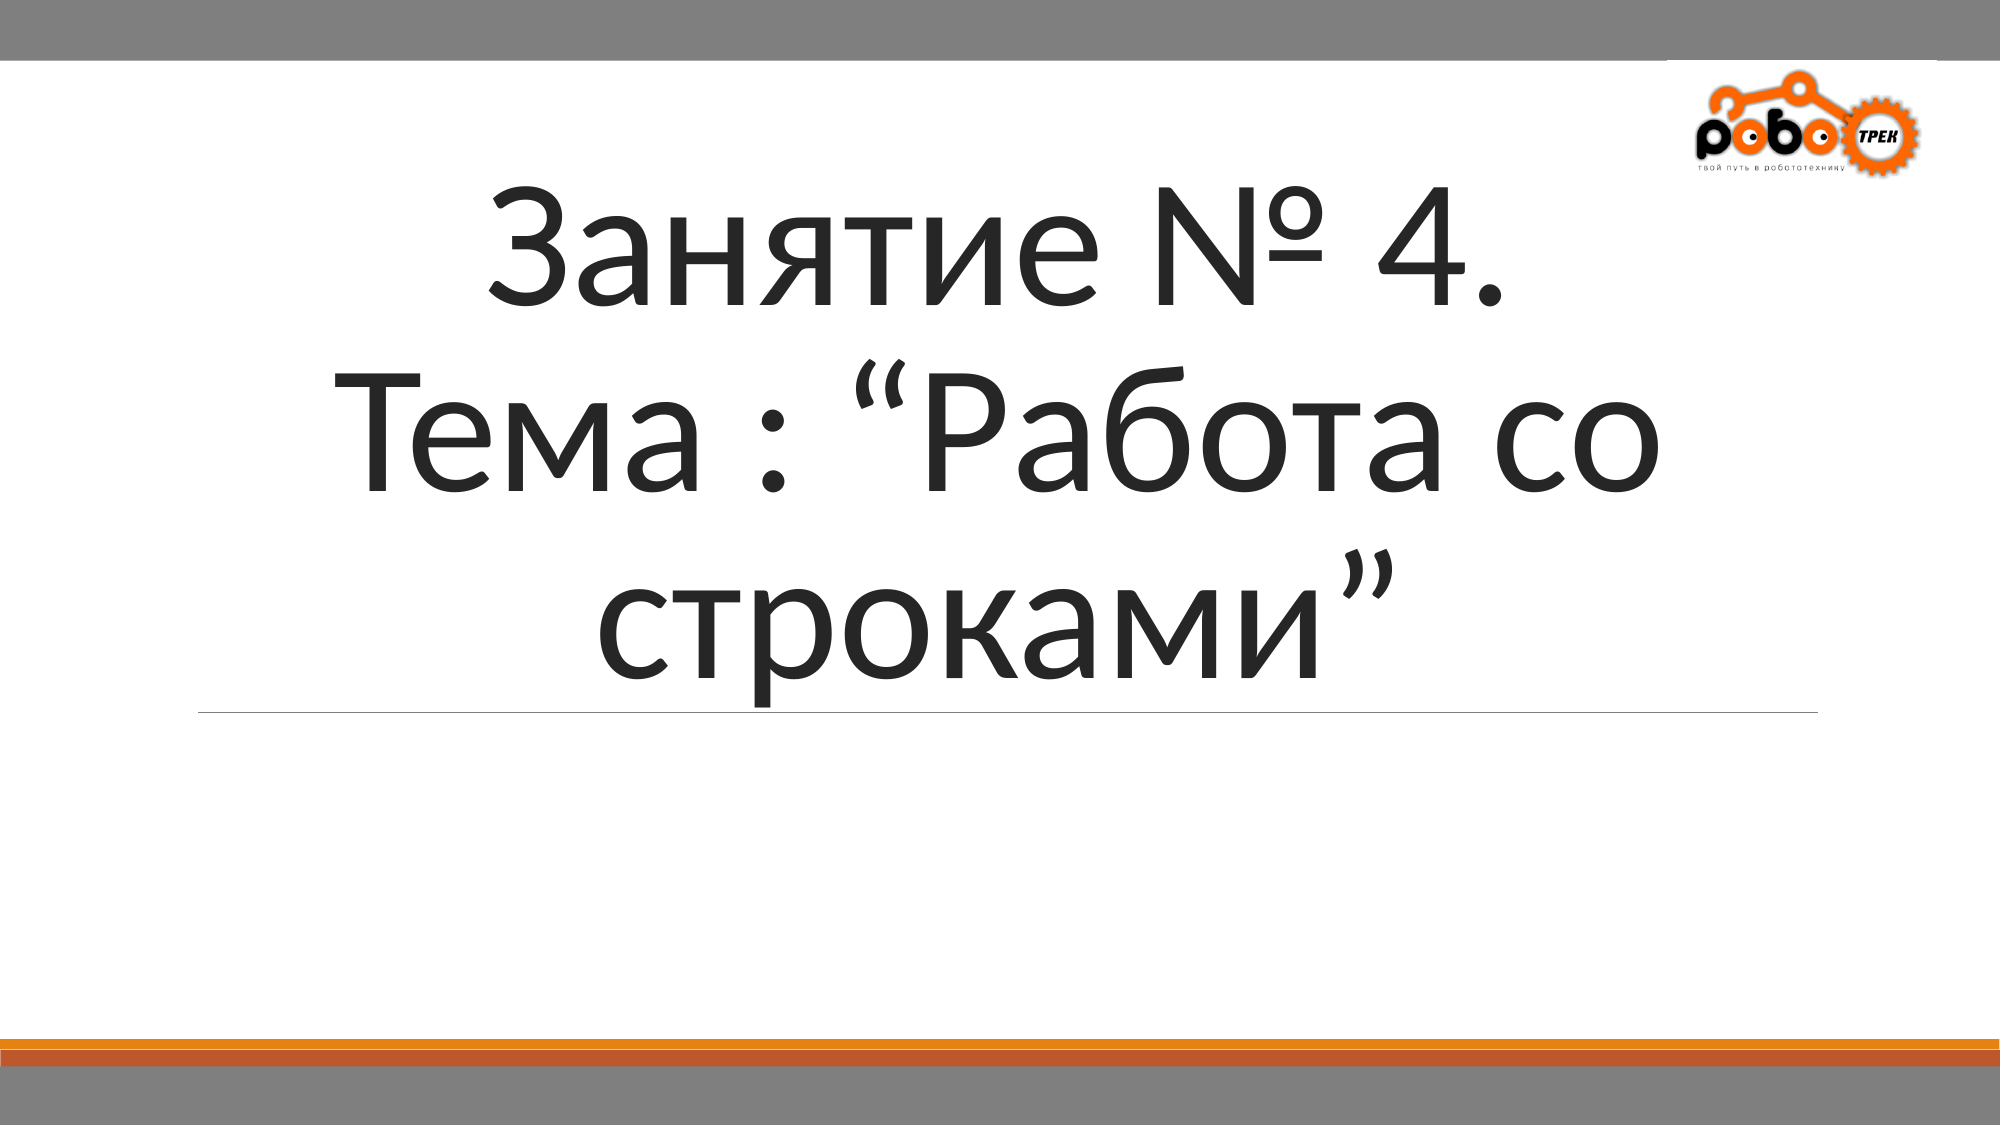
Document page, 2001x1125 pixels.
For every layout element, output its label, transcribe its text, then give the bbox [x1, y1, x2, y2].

title Занятие № 4. Тема : “Работа со строками” [106, 126, 1894, 724]
text_box [0, 0, 2000, 61]
text_box [0, 1066, 2000, 1125]
picture [1667, 60, 1937, 193]
